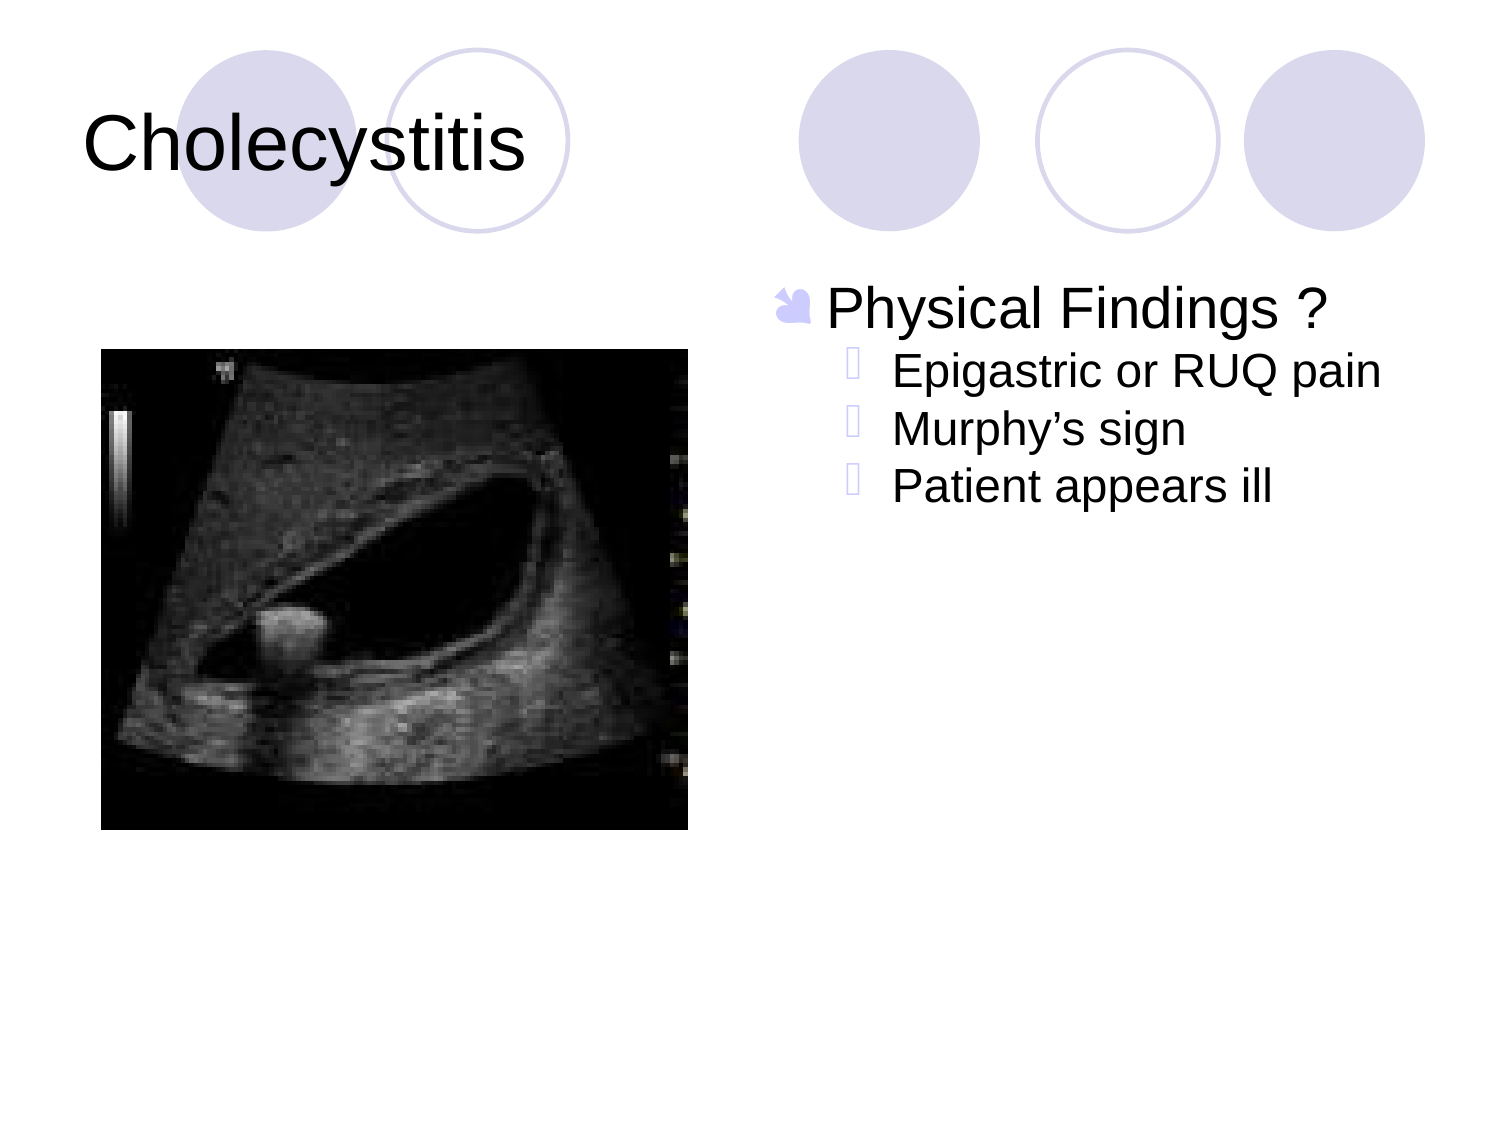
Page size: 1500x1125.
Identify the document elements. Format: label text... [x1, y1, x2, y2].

text_box Physical Findings ? Epigastric or RUQ pain Murphy’s sign Patient appears ill [762, 262, 1425, 568]
title Cholecystitis [74, 44, 1426, 234]
picture [101, 349, 688, 830]
